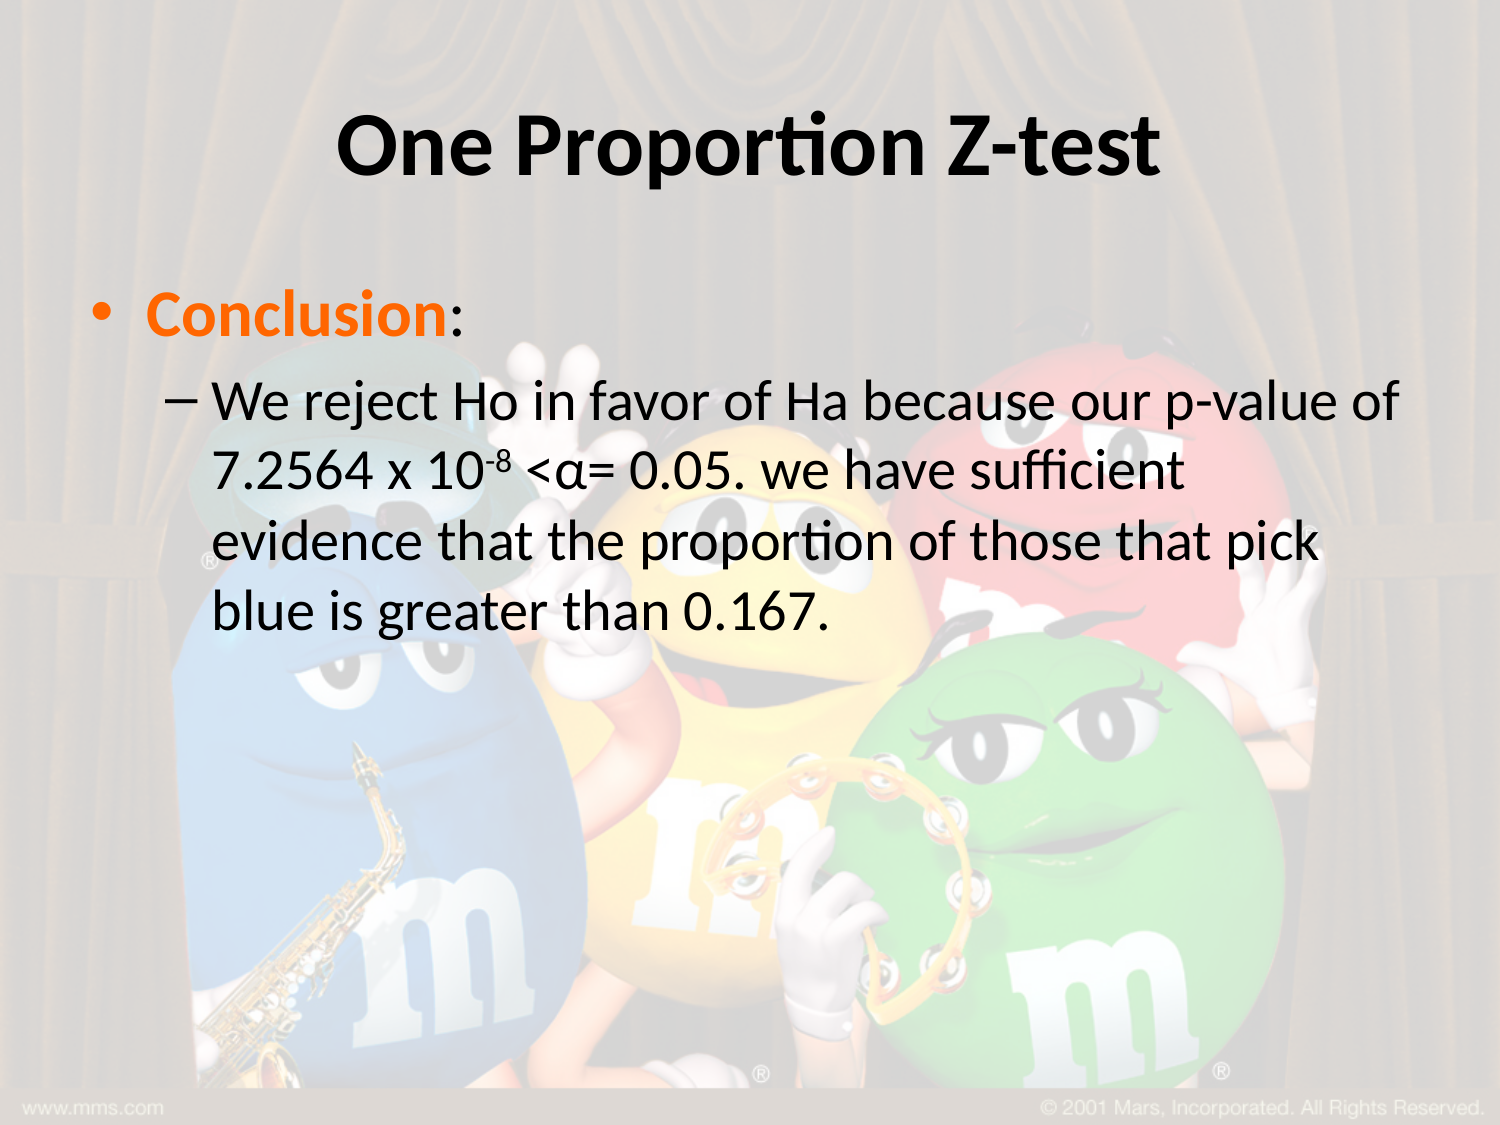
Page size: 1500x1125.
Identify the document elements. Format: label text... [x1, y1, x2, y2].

title One Proportion Z-test [75, 45, 1425, 233]
list Conclusion: We reject Ho in favor of Ha because our p-value of 7.2564 x 10-8 <α= 0.05. we have sufficient evidence that the proportion of those that pick blue is greater than 0.167. [75, 262, 1425, 1005]
